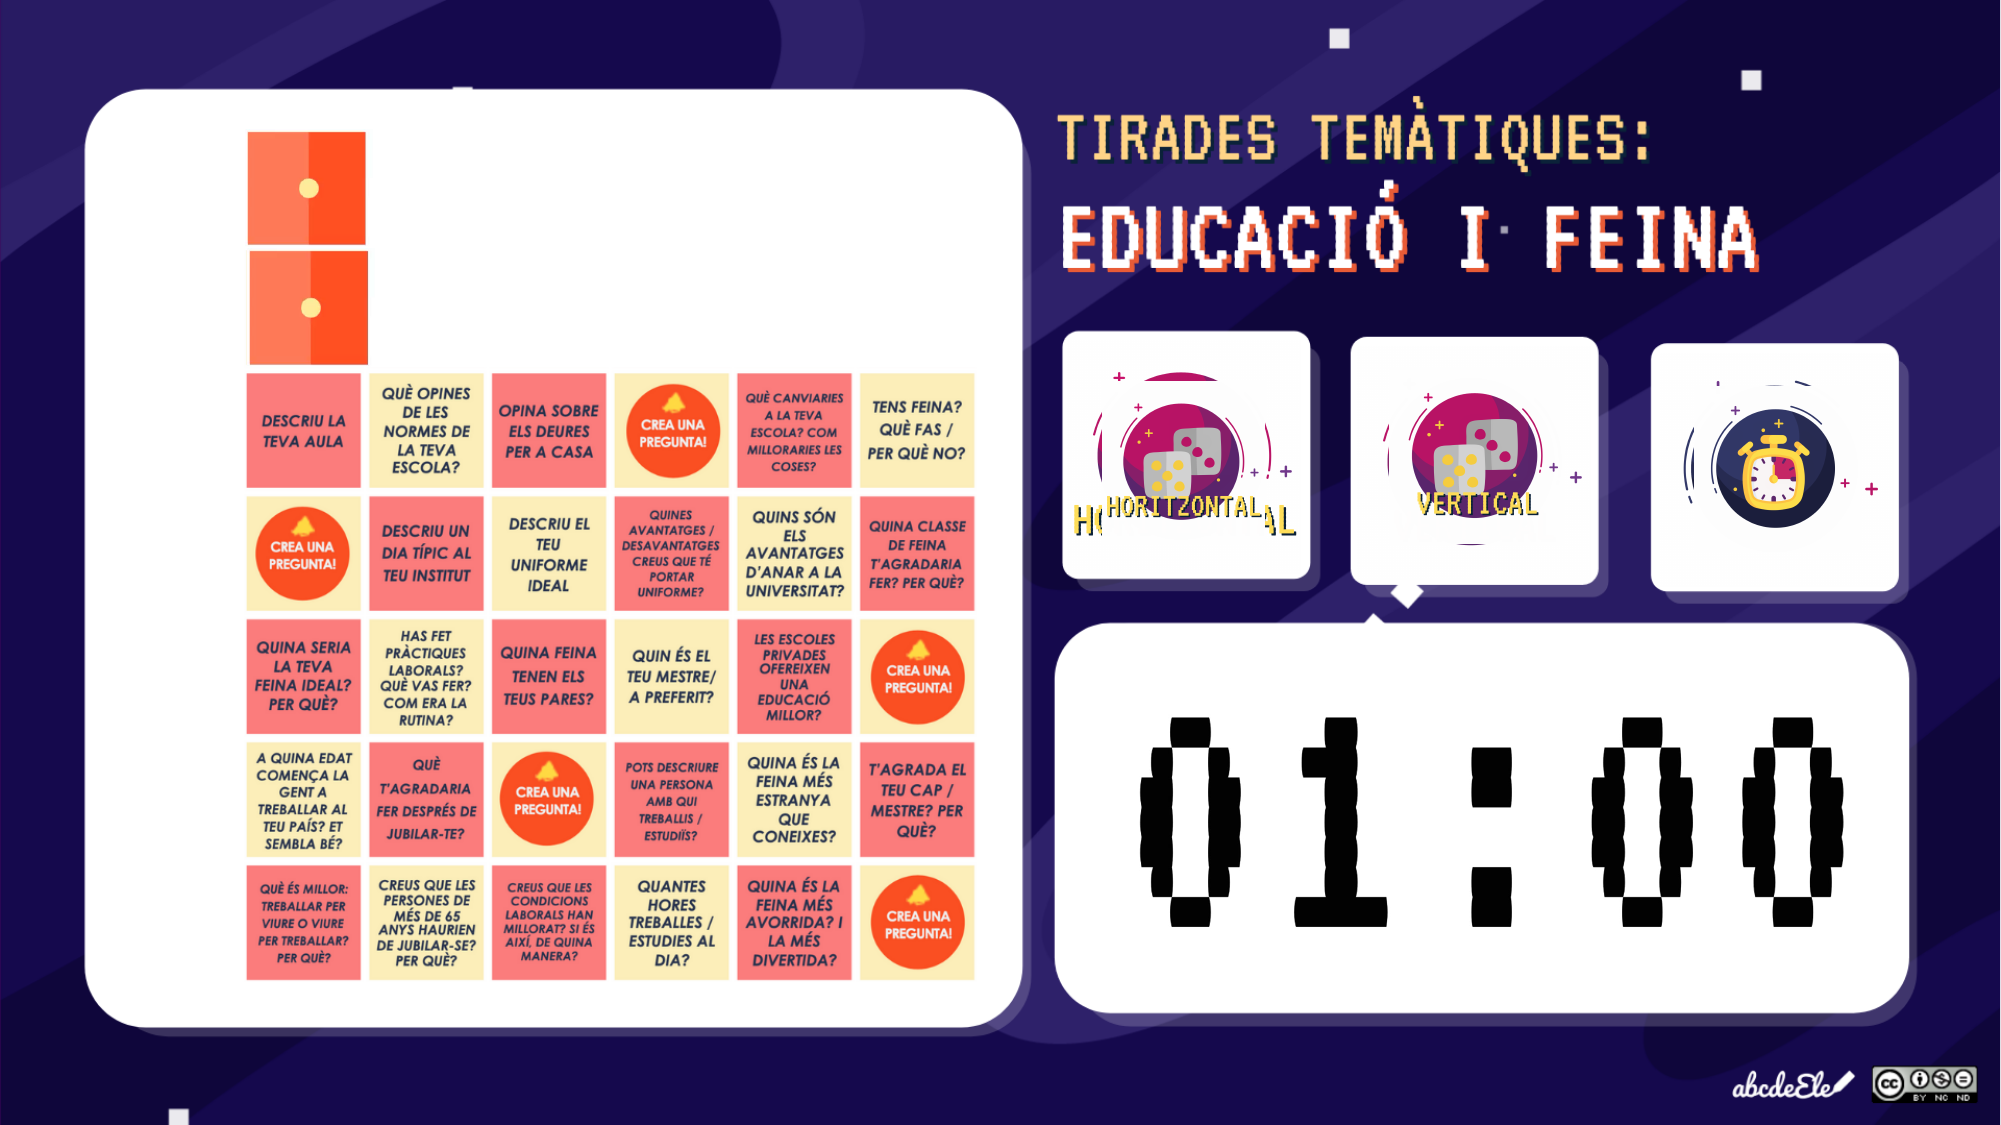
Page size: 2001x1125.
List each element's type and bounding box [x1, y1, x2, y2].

picture [0, 0, 2001, 1125]
text_box [0, 557, 557, 677]
text_box [244, 128, 982, 248]
text_box [1096, 666, 1894, 980]
